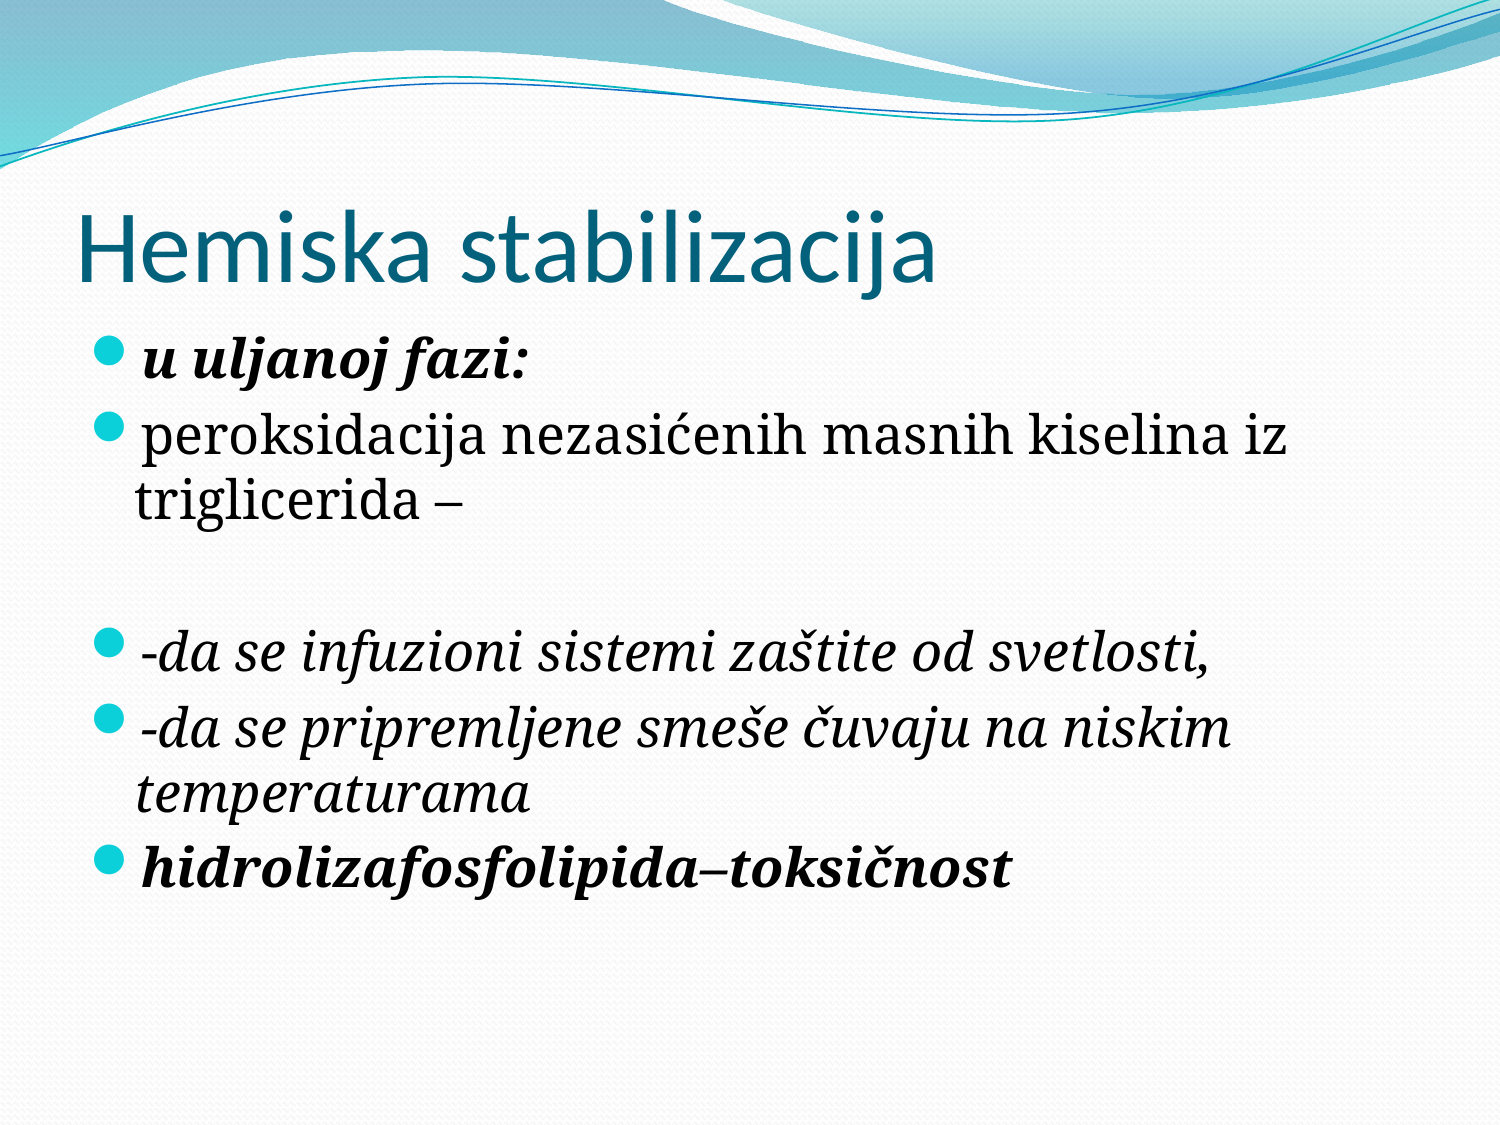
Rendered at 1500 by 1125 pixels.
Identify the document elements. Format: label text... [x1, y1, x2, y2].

title Hemiska stabilizacija [75, 115, 1425, 303]
list u uljanoj fazi: peroksidacija nezasićenih masnih kiselina iz triglicerida – -da se infuzioni sistemi zaštite od svetlosti, -da se pripremljene smeše čuvaju na niskim temperaturama hidrolizafosfolipida–toksičnost [75, 317, 1425, 1038]
